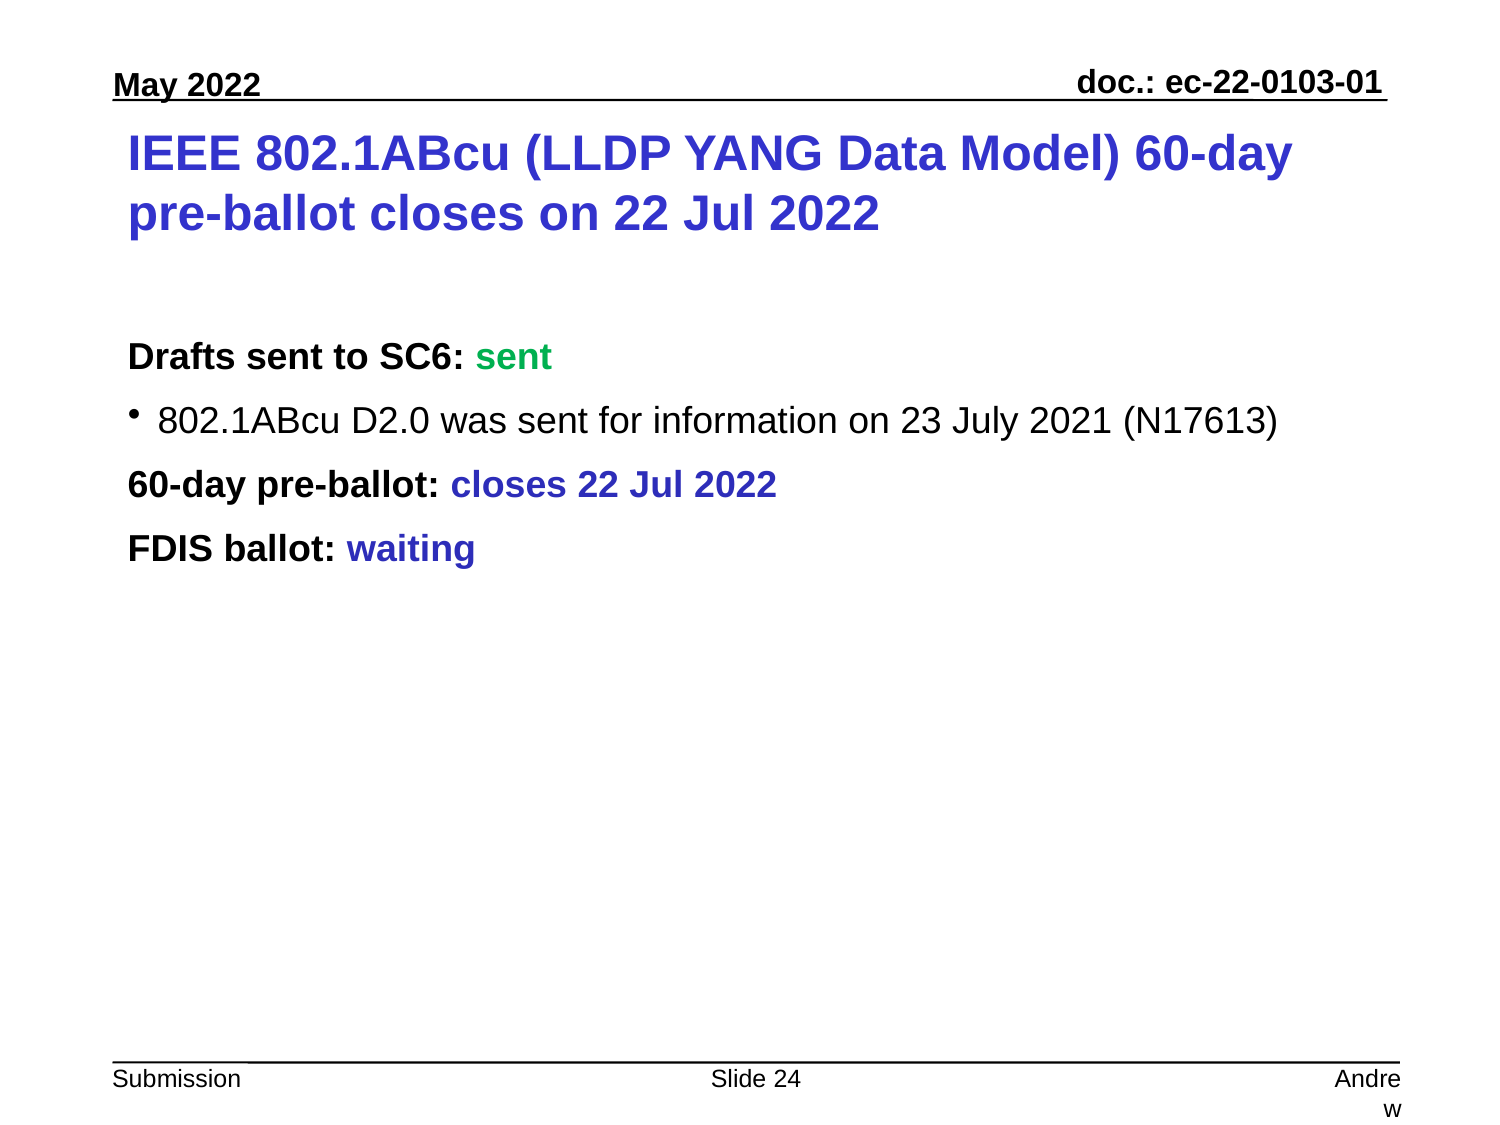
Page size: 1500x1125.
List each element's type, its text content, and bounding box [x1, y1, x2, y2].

slide_number Slide 24 [709, 1061, 803, 1093]
title IEEE 802.1ABcu (LLDP YANG Data Model) 60-day pre-ballot closes on 22 Jul 2022 [112, 112, 1388, 288]
footer Andrew Myles, Cisco [1320, 1061, 1402, 1093]
list Drafts sent to SC6: sent 802.1ABcu D2.0 was sent for information on 23 July 2021 (N17613) 60-day pre-ballot: closes 22 Jul 2022 FDIS ballot: waiting [112, 324, 1388, 1000]
